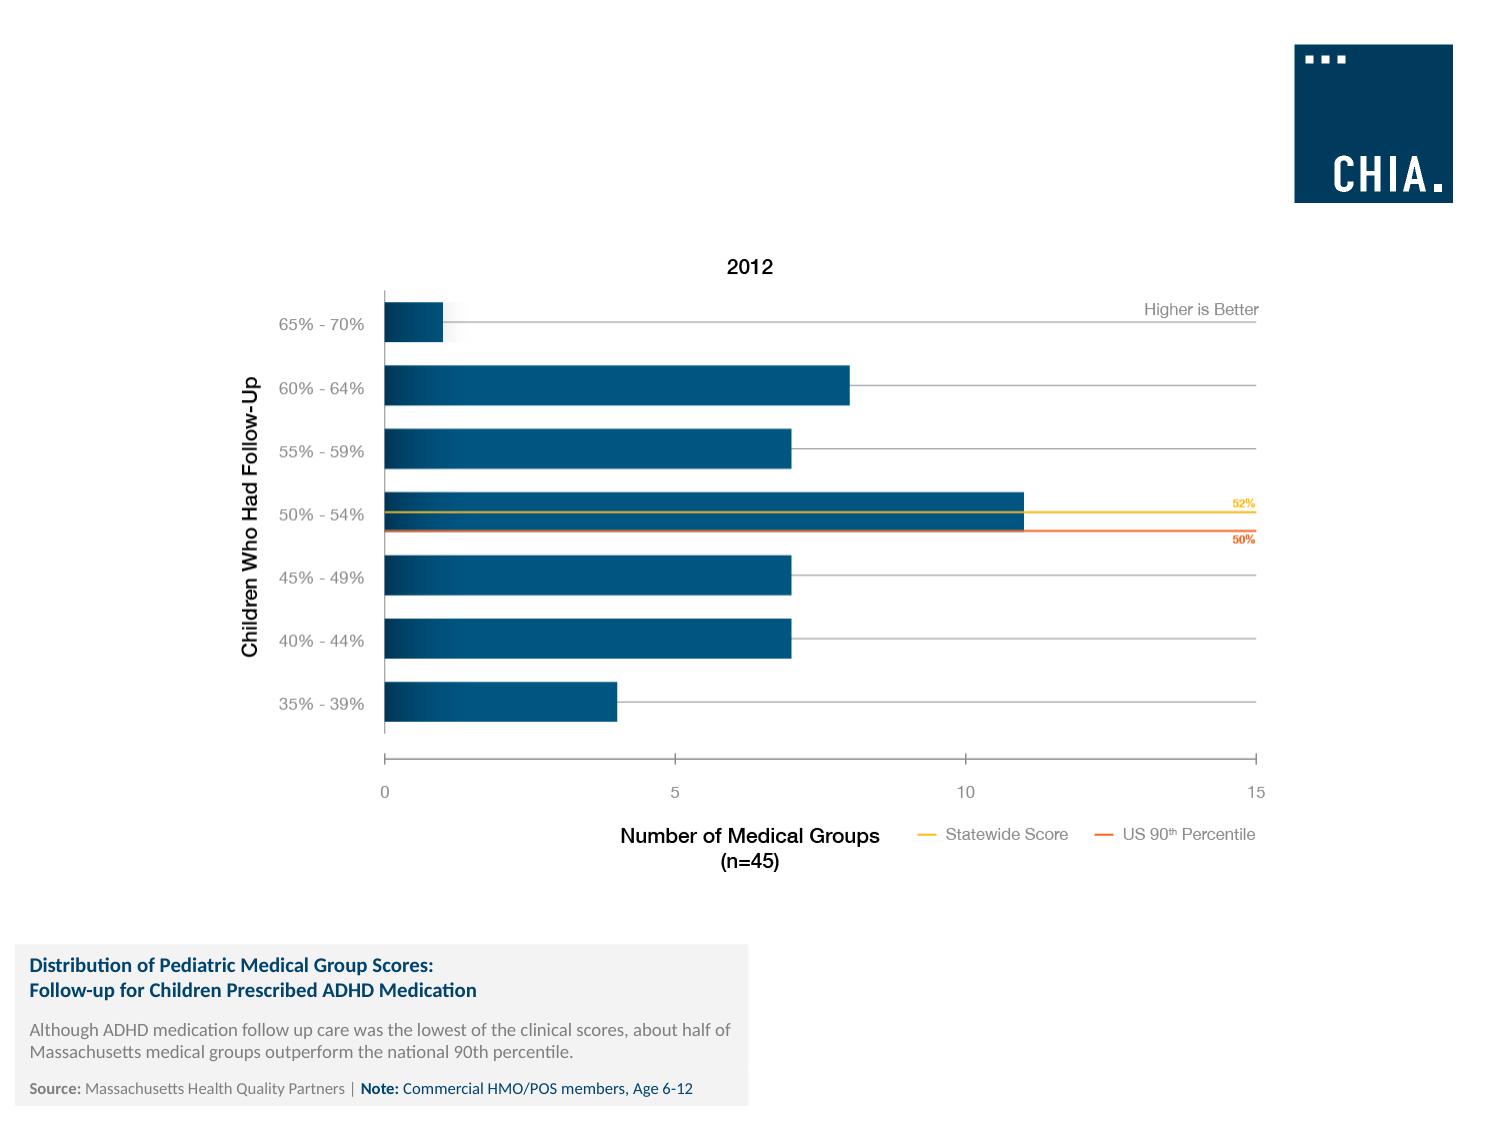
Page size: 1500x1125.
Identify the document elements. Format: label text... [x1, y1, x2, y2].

list Distribution of Pediatric Medical Group Scores: Follow-up for Children Prescribed ADHD Medication [14, 944, 749, 1010]
picture [1260, 17, 1486, 243]
picture [224, 245, 1276, 876]
list Source: Massachusetts Health Quality Partners | Note: Commercial HMO/POS members, Age 6-12 [14, 1070, 749, 1106]
list Although ADHD medication follow up care was the lowest of the clinical scores, about half of Massachusetts medical groups outperform the national 90th percentile. [14, 1010, 749, 1070]
